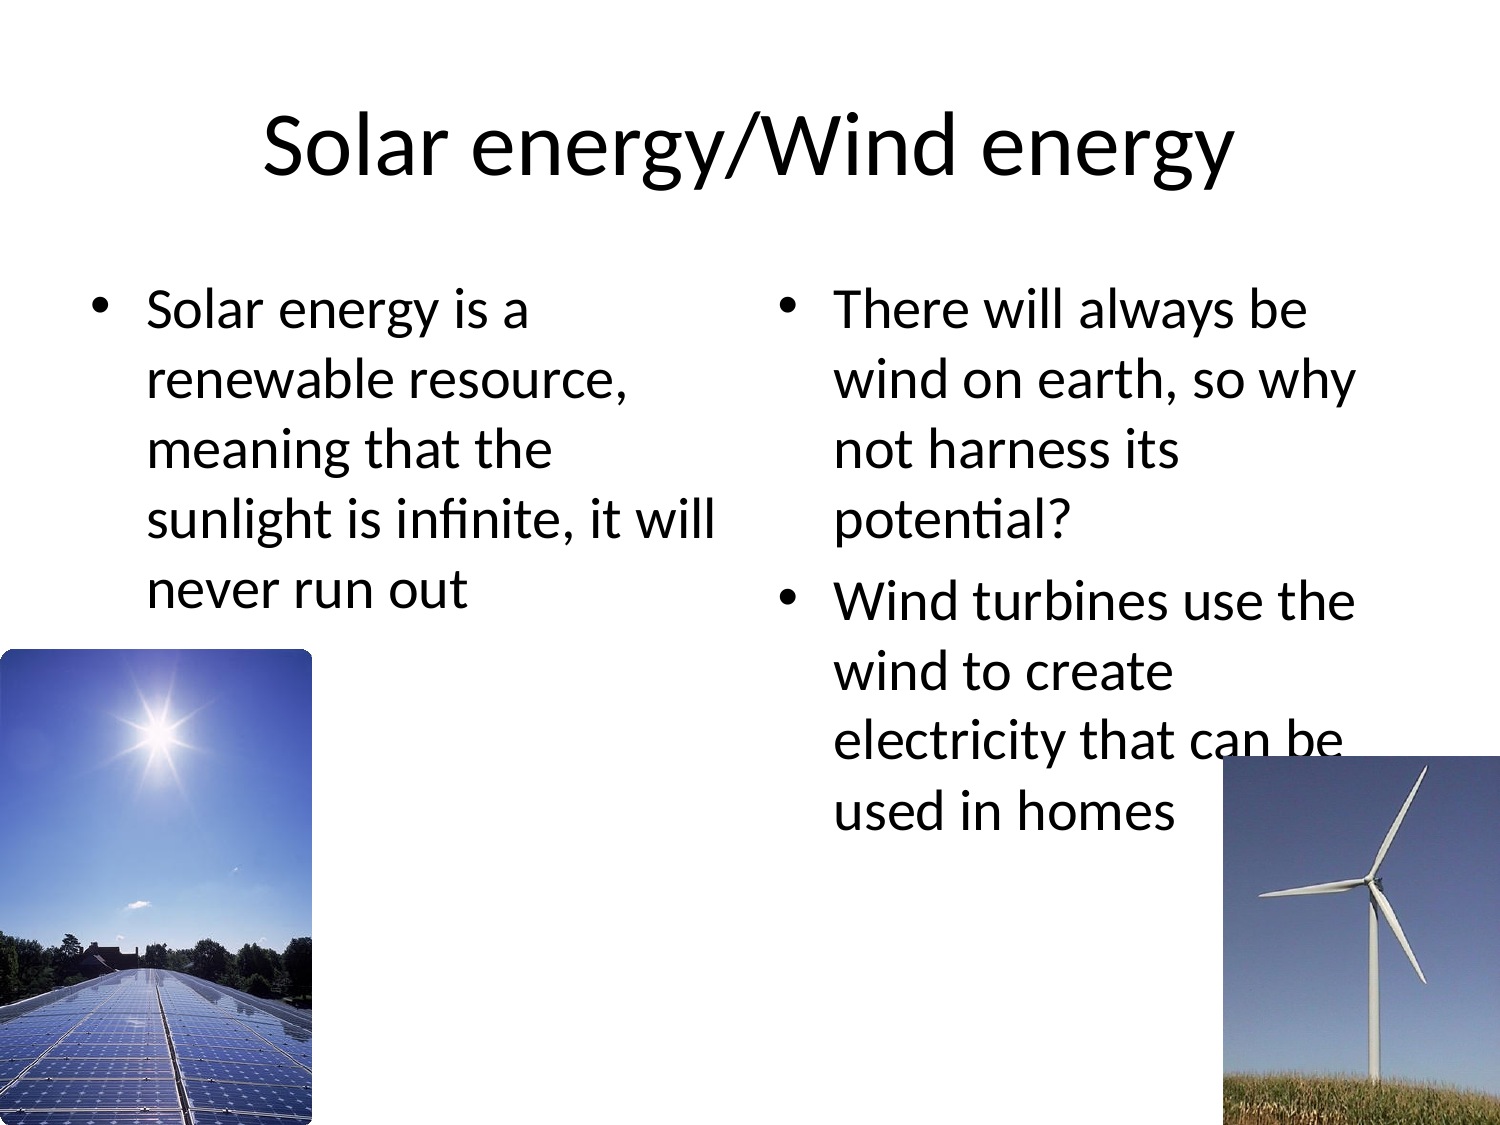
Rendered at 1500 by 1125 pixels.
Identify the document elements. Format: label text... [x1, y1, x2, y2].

picture [0, 649, 312, 1125]
title Solar energy/Wind energy [75, 45, 1425, 233]
picture [1223, 755, 1500, 1125]
list There will always be wind on earth, so why not harness its potential? Wind turbines use the wind to create electricity that can be used in homes [762, 262, 1425, 1005]
list Solar energy is a renewable resource, meaning that the sunlight is infinite, it will never run out [75, 262, 738, 1005]
